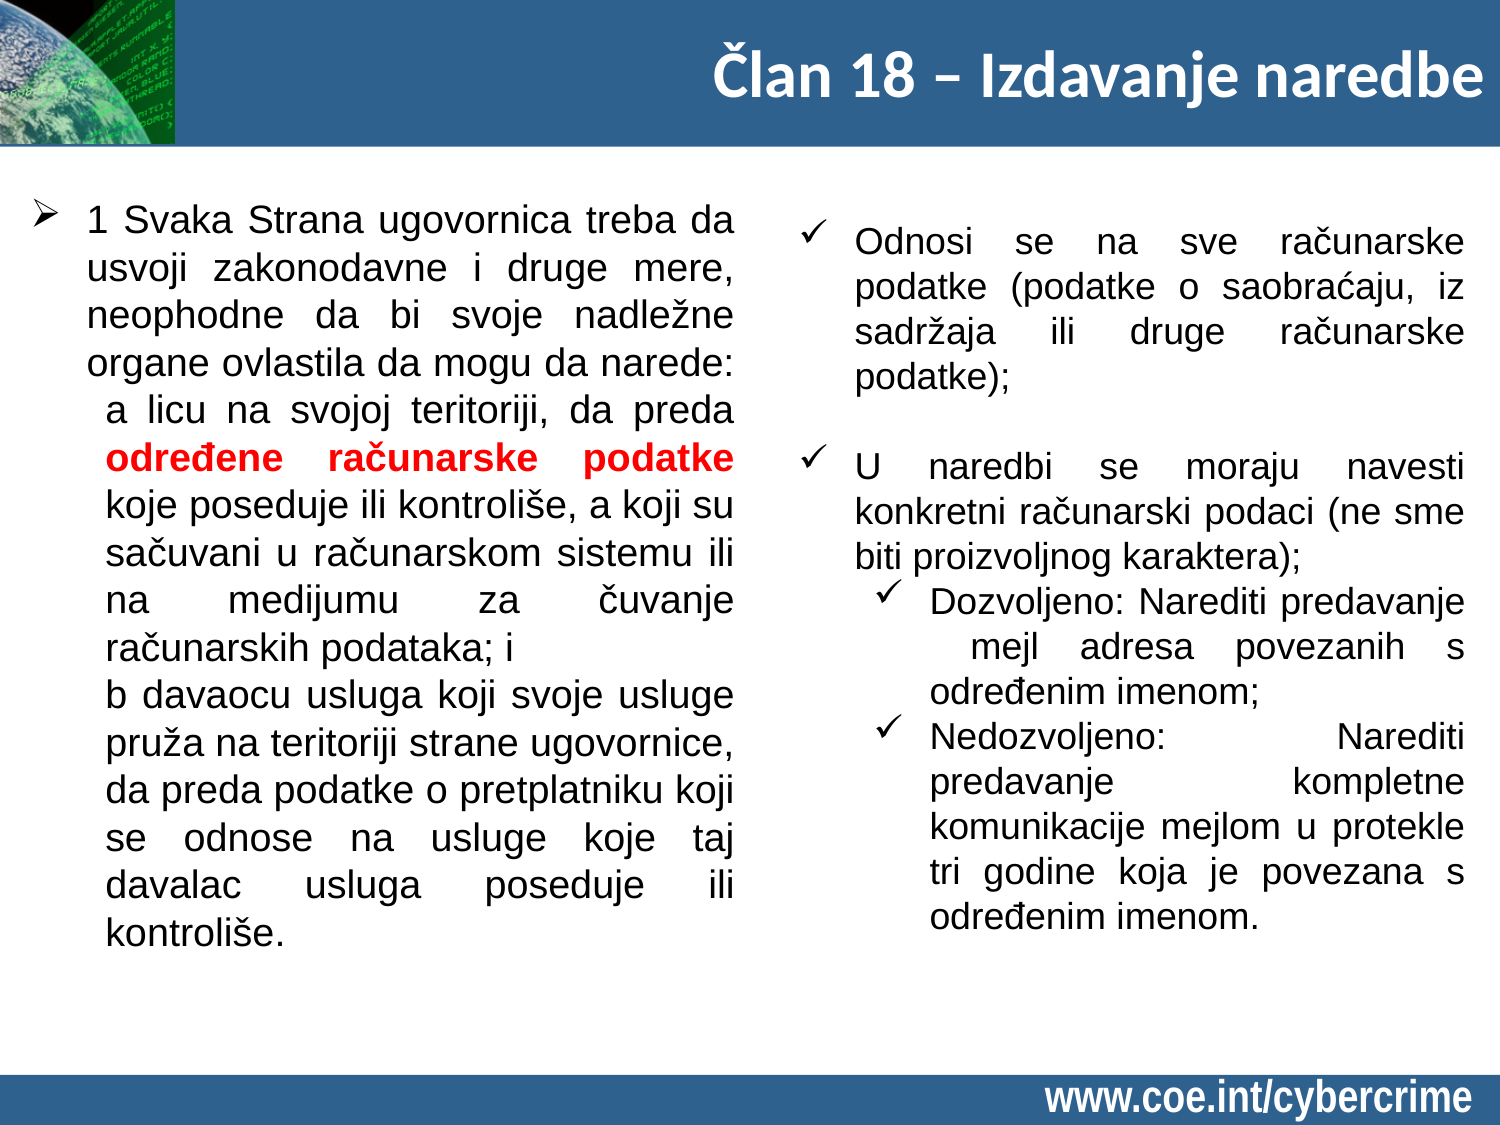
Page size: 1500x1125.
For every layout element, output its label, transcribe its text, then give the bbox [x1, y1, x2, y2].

text_box 1 Svaka Strana ugovornica treba da usvoji zakonodavne i druge mere, neophodne da bi svoje nadležne organe ovlastila da mogu da narede: a licu na svojoj teritoriji, da preda određene računarske podatke koje poseduje ili kontroliše, a koji su sačuvani u računarskom sistemu ili na medijumu za čuvanje računarskih podataka; i b davaocu usluga koji svoje usluge pruža na teritoriji strane ugovornice, da preda podatke o pretplatniku koji se odnose na usluge koje taj davalac usluga poseduje ili kontroliše. [15, 186, 750, 962]
text_box [0, 1073, 1030, 1125]
picture [0, 0, 175, 144]
text_box www.coe.int/cybercrime [1030, 1059, 1500, 1125]
text_box Odnosi se na sve računarske podatke (podatke o saobraćaju, iz sadržaja ili druge računarske podatke); U naredbi se moraju navesti konkretni računarski podaci (ne sme biti proizvoljnog karaktera); Dozvoljeno: Narediti predavanje mejl adresa povezanih s određenim imenom; Nedozvoljeno: Narediti predavanje kompletne komunikacije mejlom u protekle tri godine koja je povezana s određenim imenom. [783, 209, 1480, 945]
text_box Član 18 – Izdavanje naredbe [177, 0, 1500, 149]
